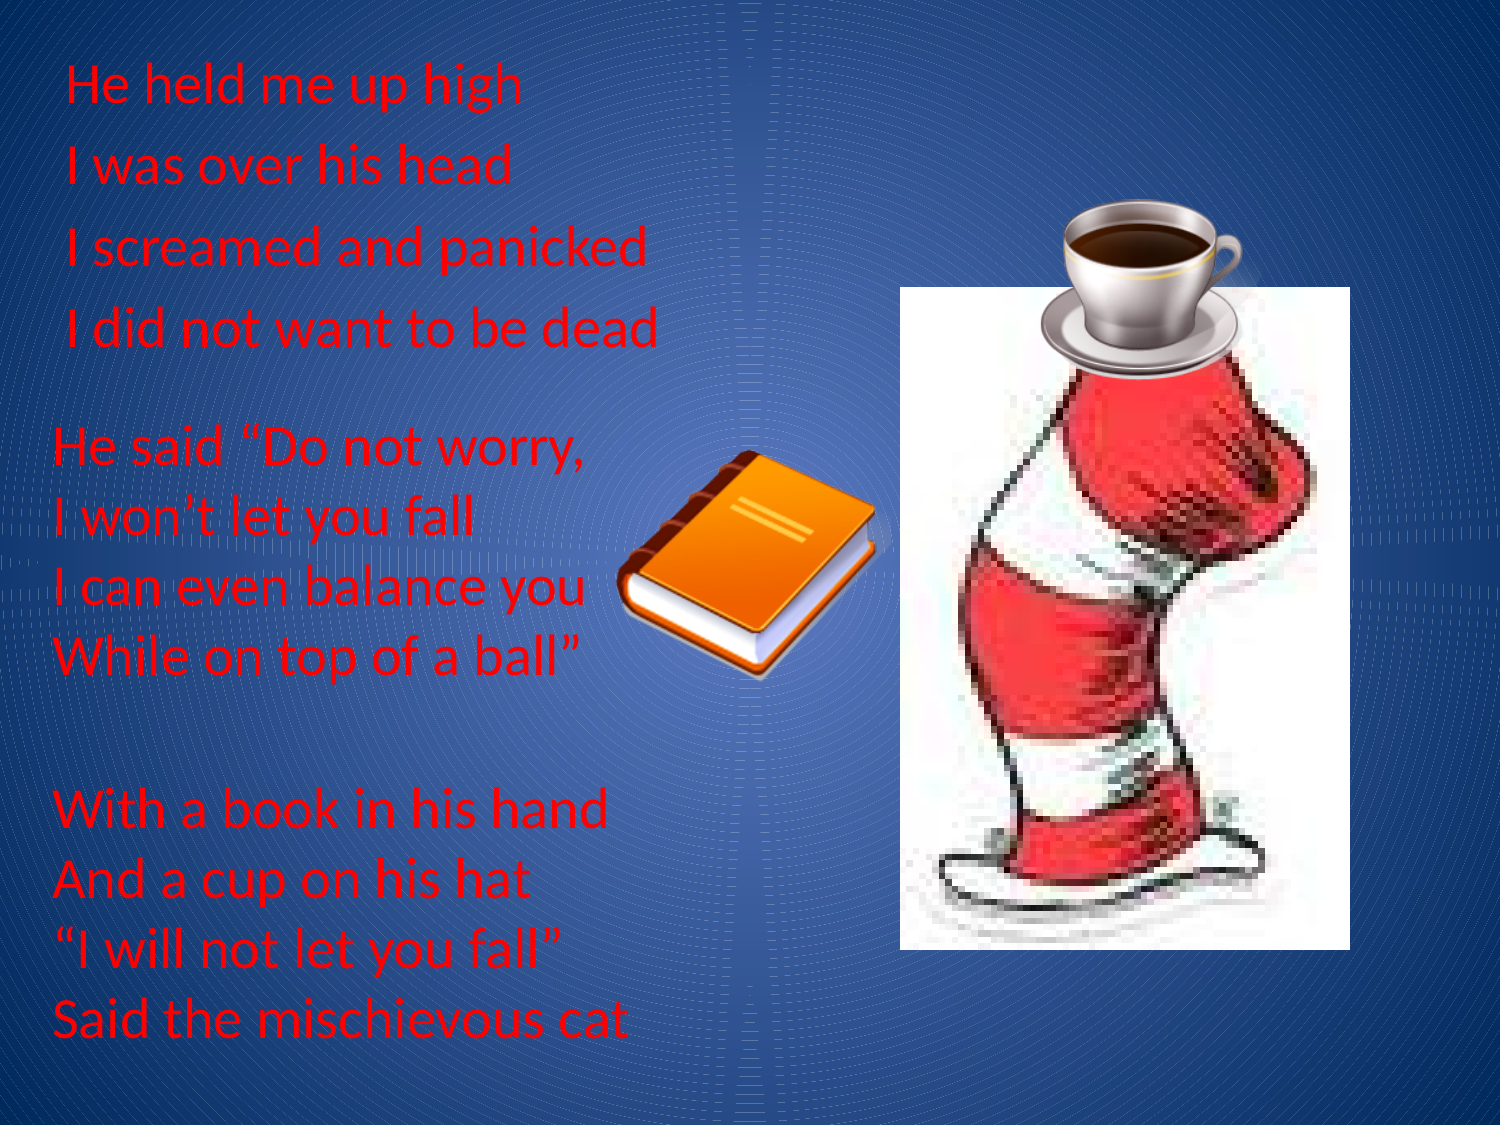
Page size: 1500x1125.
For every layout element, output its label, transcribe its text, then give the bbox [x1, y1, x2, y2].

picture [609, 421, 891, 704]
picture [899, 180, 1351, 951]
list He held me up high I was over his head I screamed and panicked I did not want to be dead [50, 37, 688, 413]
text_box He said “Do not worry, I won’t let you fall I can even balance you While on top of a ball” [37, 399, 663, 695]
text_box With a book in his hand And a cup on his hat “I will not let you fall” Said the mischievous cat [37, 762, 725, 1058]
